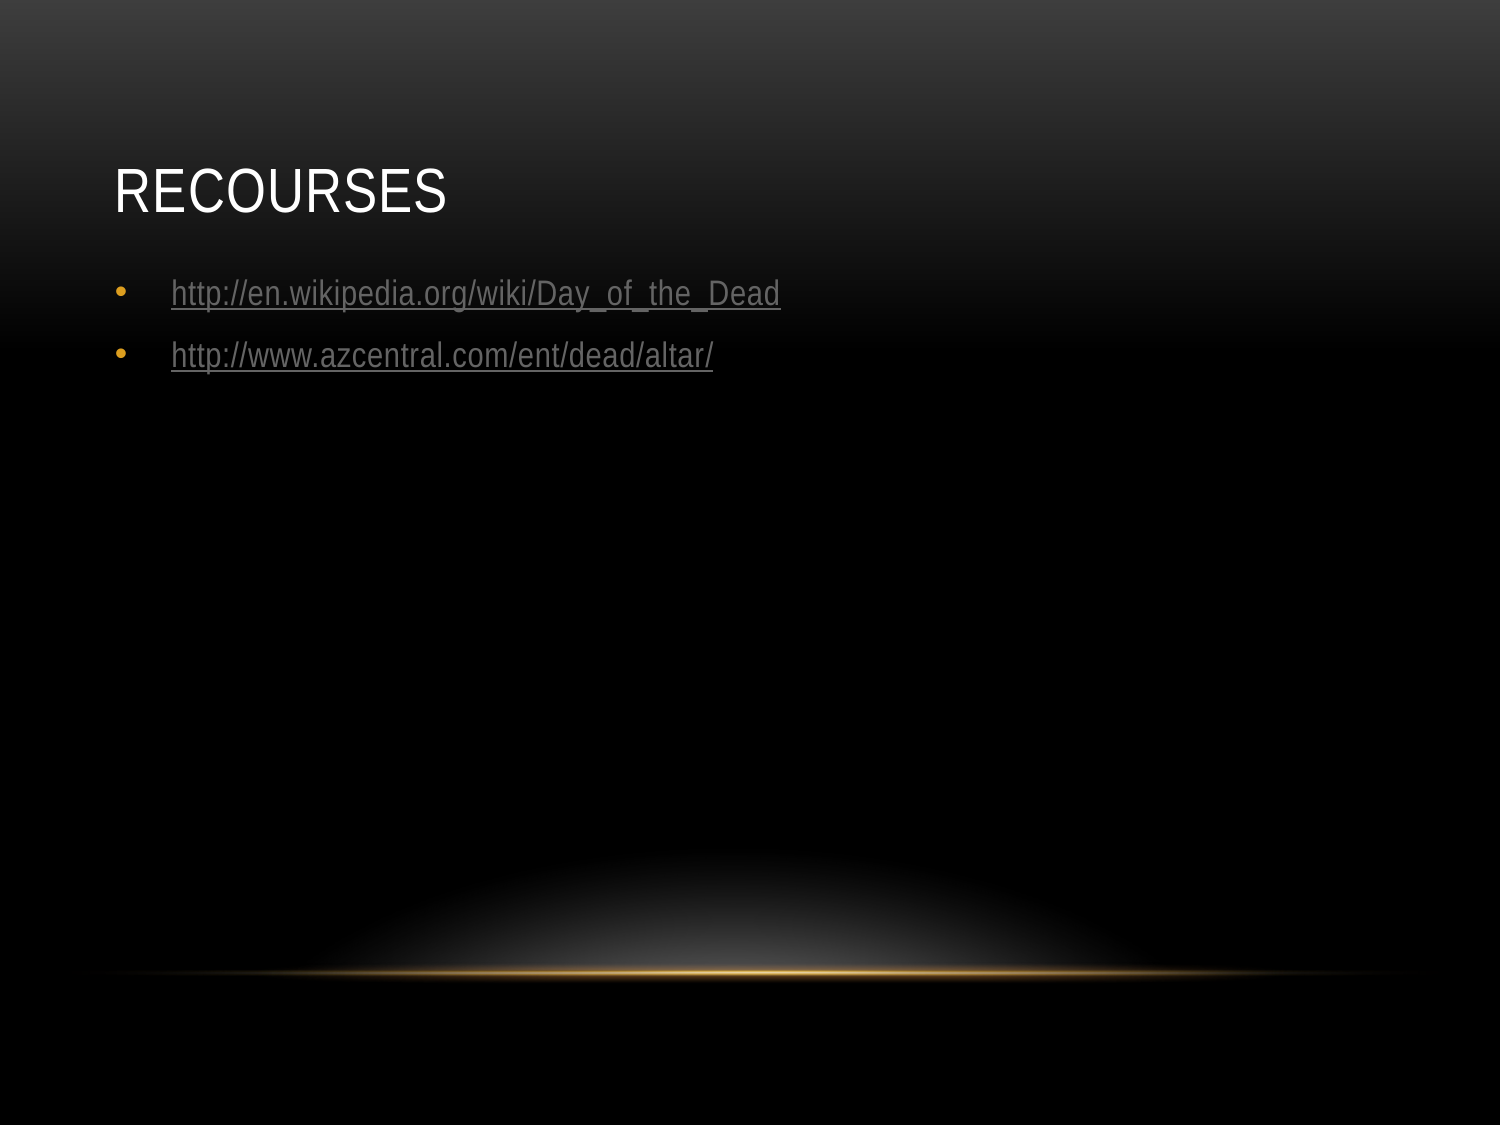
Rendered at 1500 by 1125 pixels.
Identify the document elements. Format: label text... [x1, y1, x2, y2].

picture [0, 0, 1500, 1125]
title recourses [99, 45, 1400, 233]
list http://en.wikipedia.org/wiki/Day_of_the_Dead http://www.azcentral.com/ent/dead/altar/ [99, 262, 1400, 938]
